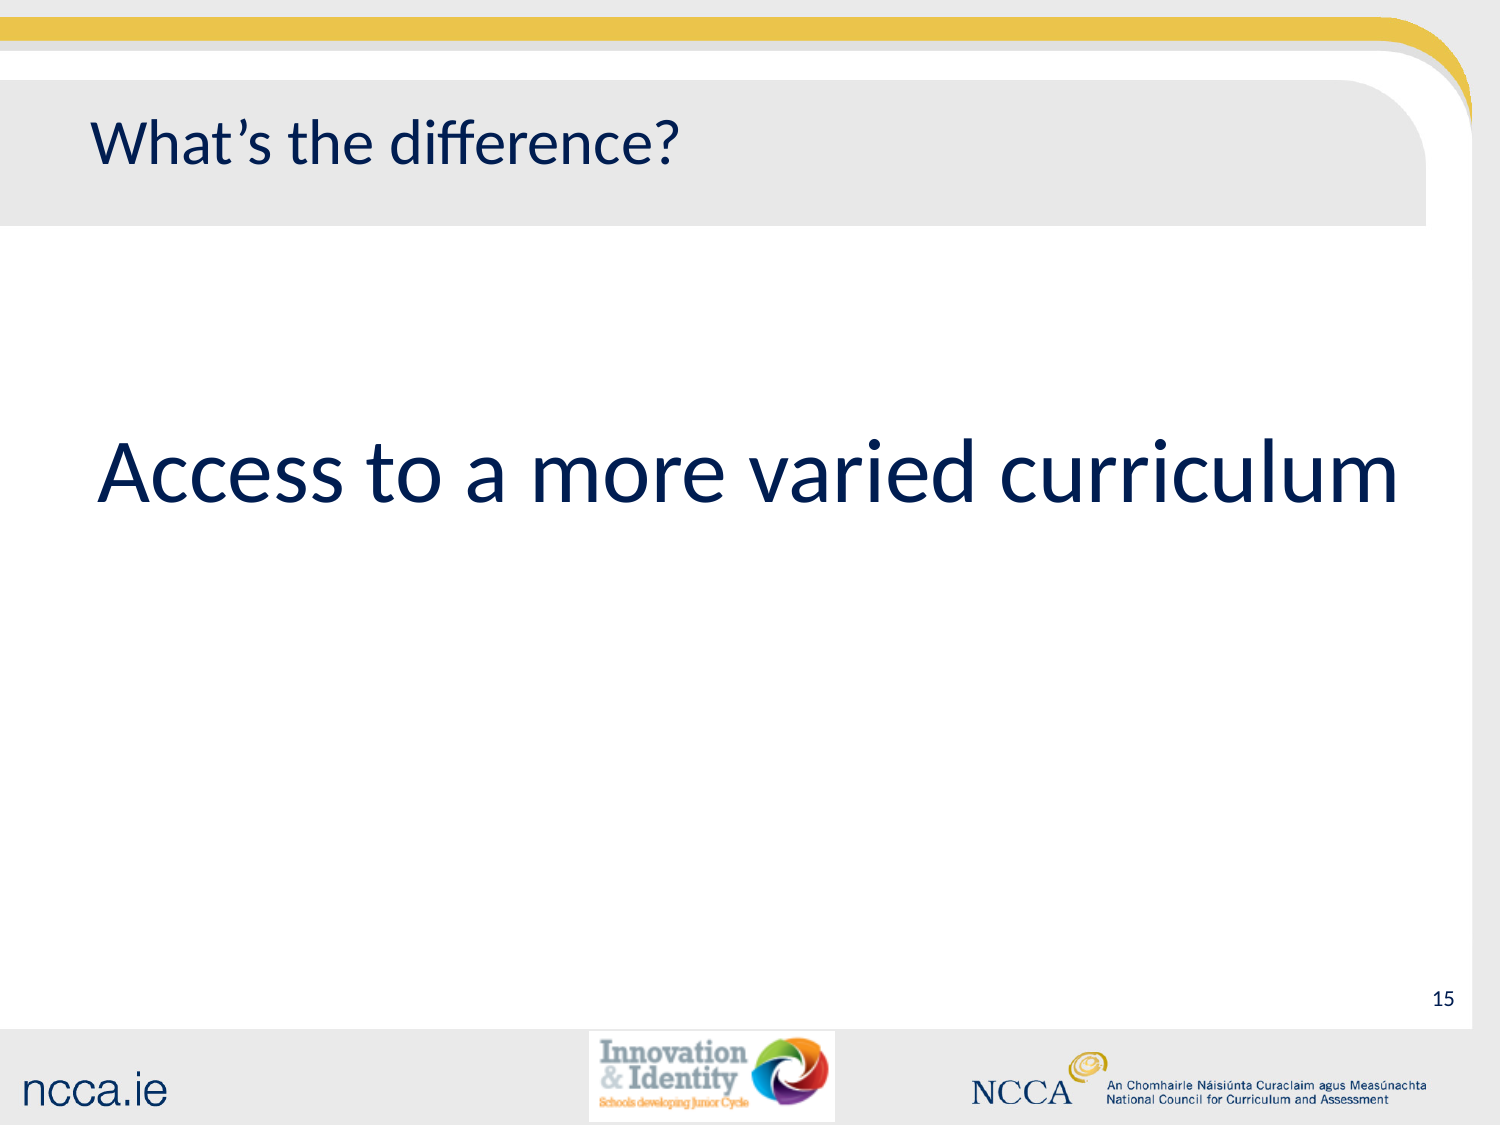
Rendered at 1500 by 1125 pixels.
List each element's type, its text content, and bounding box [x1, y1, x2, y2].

title What’s the difference? [75, 45, 1471, 233]
list Access to a more varied curriculum [75, 262, 1425, 1005]
slide_number 14 [1314, 967, 1471, 1028]
picture [0, 0, 1500, 1125]
